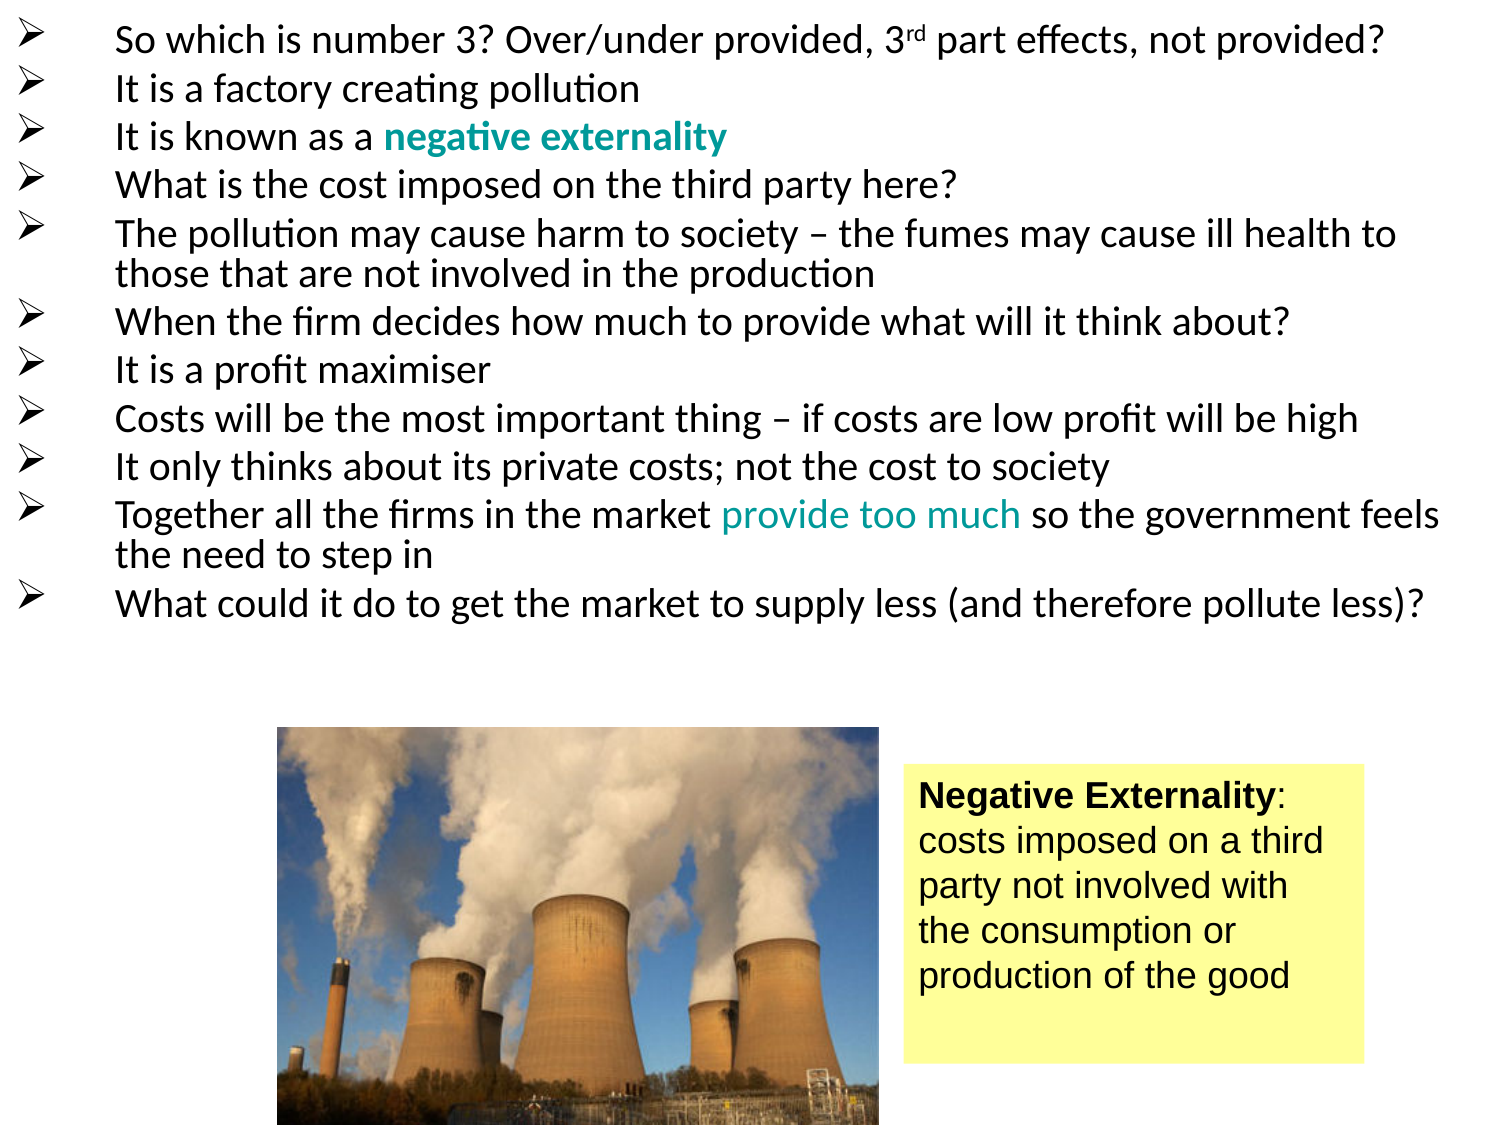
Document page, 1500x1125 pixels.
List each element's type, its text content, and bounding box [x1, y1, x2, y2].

picture [277, 727, 879, 1125]
list So which is number 3? Over/under provided, 3rd part effects, not provided? It is a factory creating pollution It is known as a negative externality What is the cost imposed on the third party here? The pollution may cause harm to society – the fumes may cause ill health to those that are not involved in the production When the firm decides how much to provide what will it think about? It is a profit maximiser Costs will be the most important thing – if costs are low profit will be high It only thinks about its private costs; not the cost to society Together all the firms in the market provide too much so the government feels the need to step in What could it do to get the market to supply less (and therefore pollute less)? [0, 14, 1459, 637]
text_box Negative Externality: costs imposed on a third party not involved with the consumption or production of the good [903, 763, 1365, 1064]
